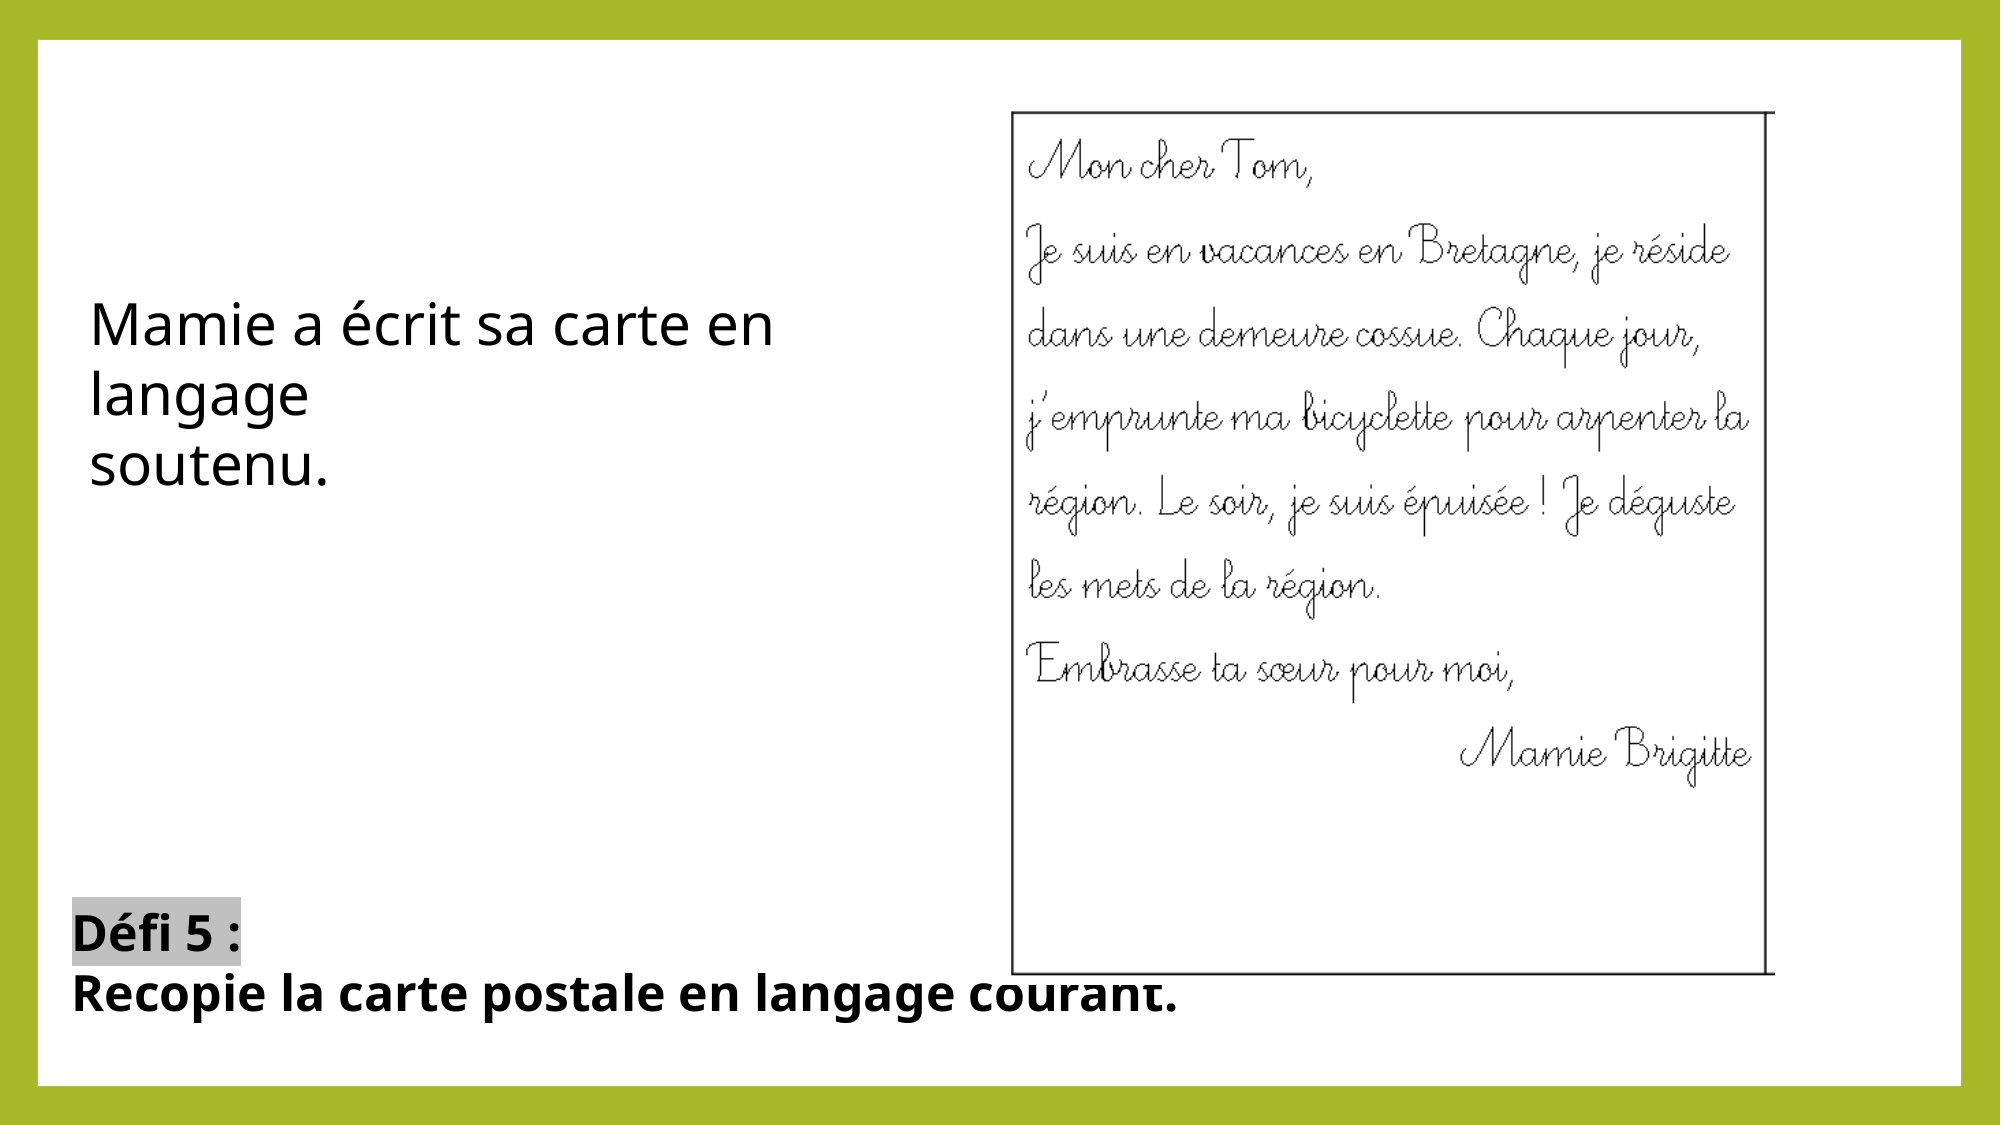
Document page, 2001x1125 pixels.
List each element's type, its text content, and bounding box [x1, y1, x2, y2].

text_box Mamie a écrit sa carte en langage soutenu. [74, 280, 943, 625]
picture [994, 105, 1776, 985]
text_box Défi 5 : Recopie la carte postale en langage courant. [56, 893, 1442, 1029]
